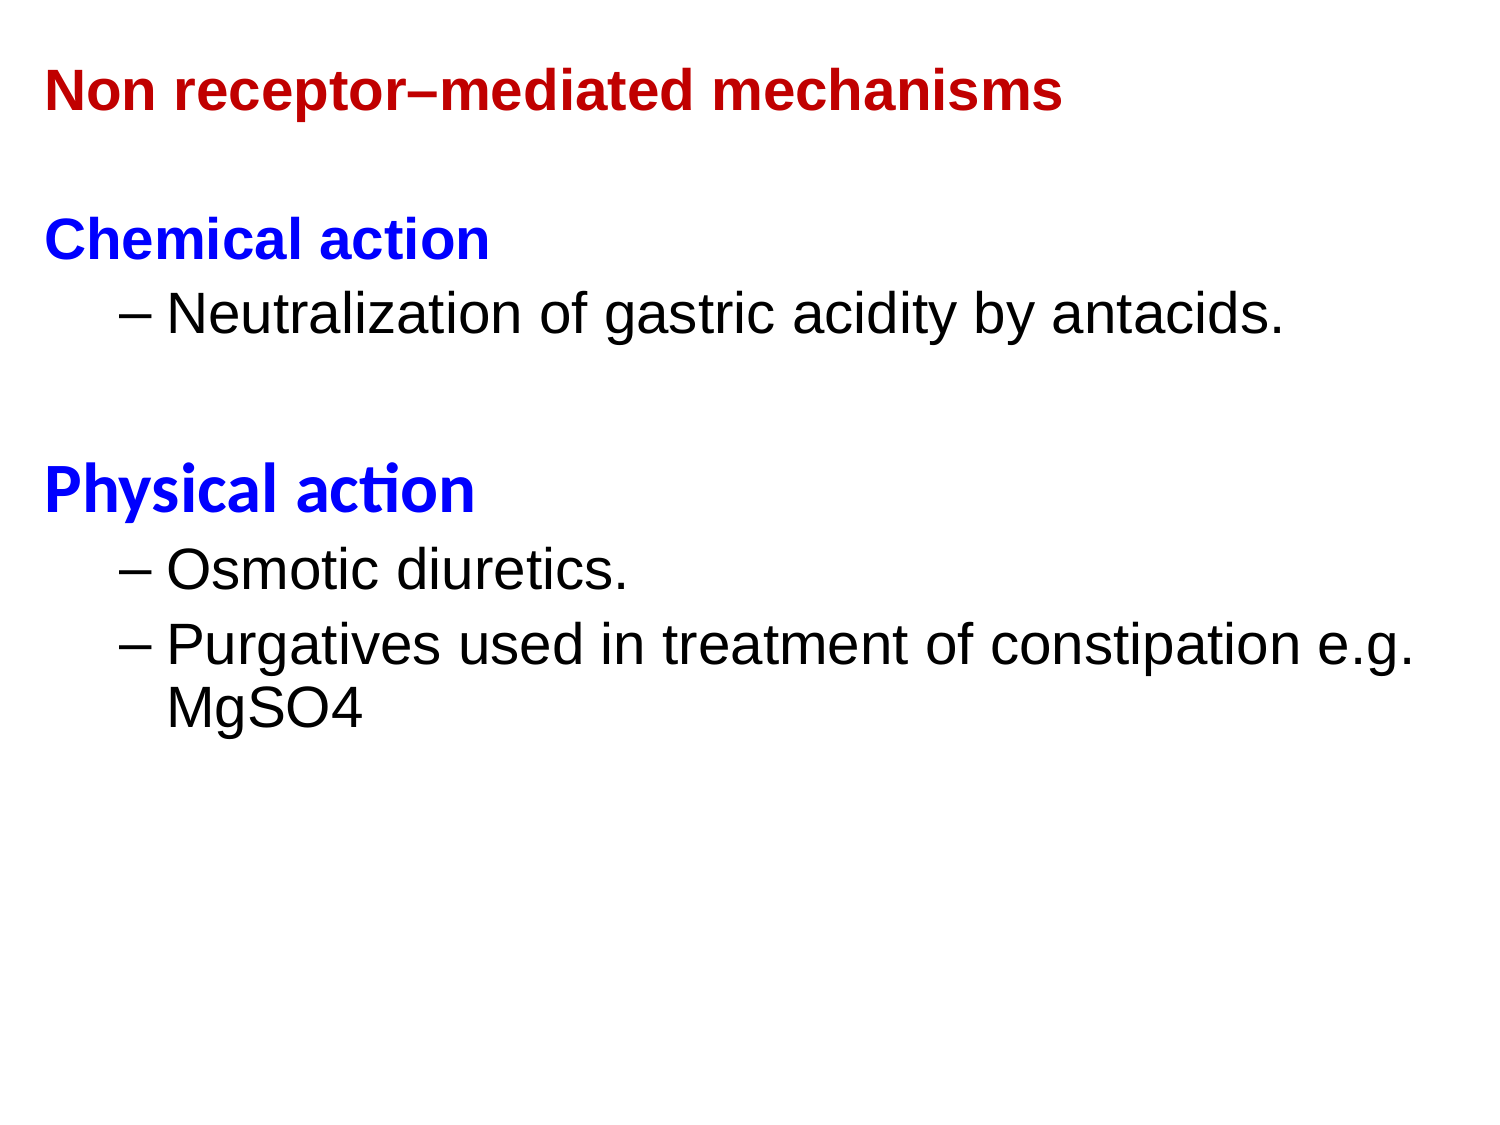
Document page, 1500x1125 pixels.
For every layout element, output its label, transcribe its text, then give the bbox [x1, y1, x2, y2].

list Non receptor–mediated mechanisms Chemical action Neutralization of gastric acidity by antacids. Physical action Osmotic diuretics. Purgatives used in treatment of constipation e.g. MgSO4 [29, 30, 1476, 1083]
